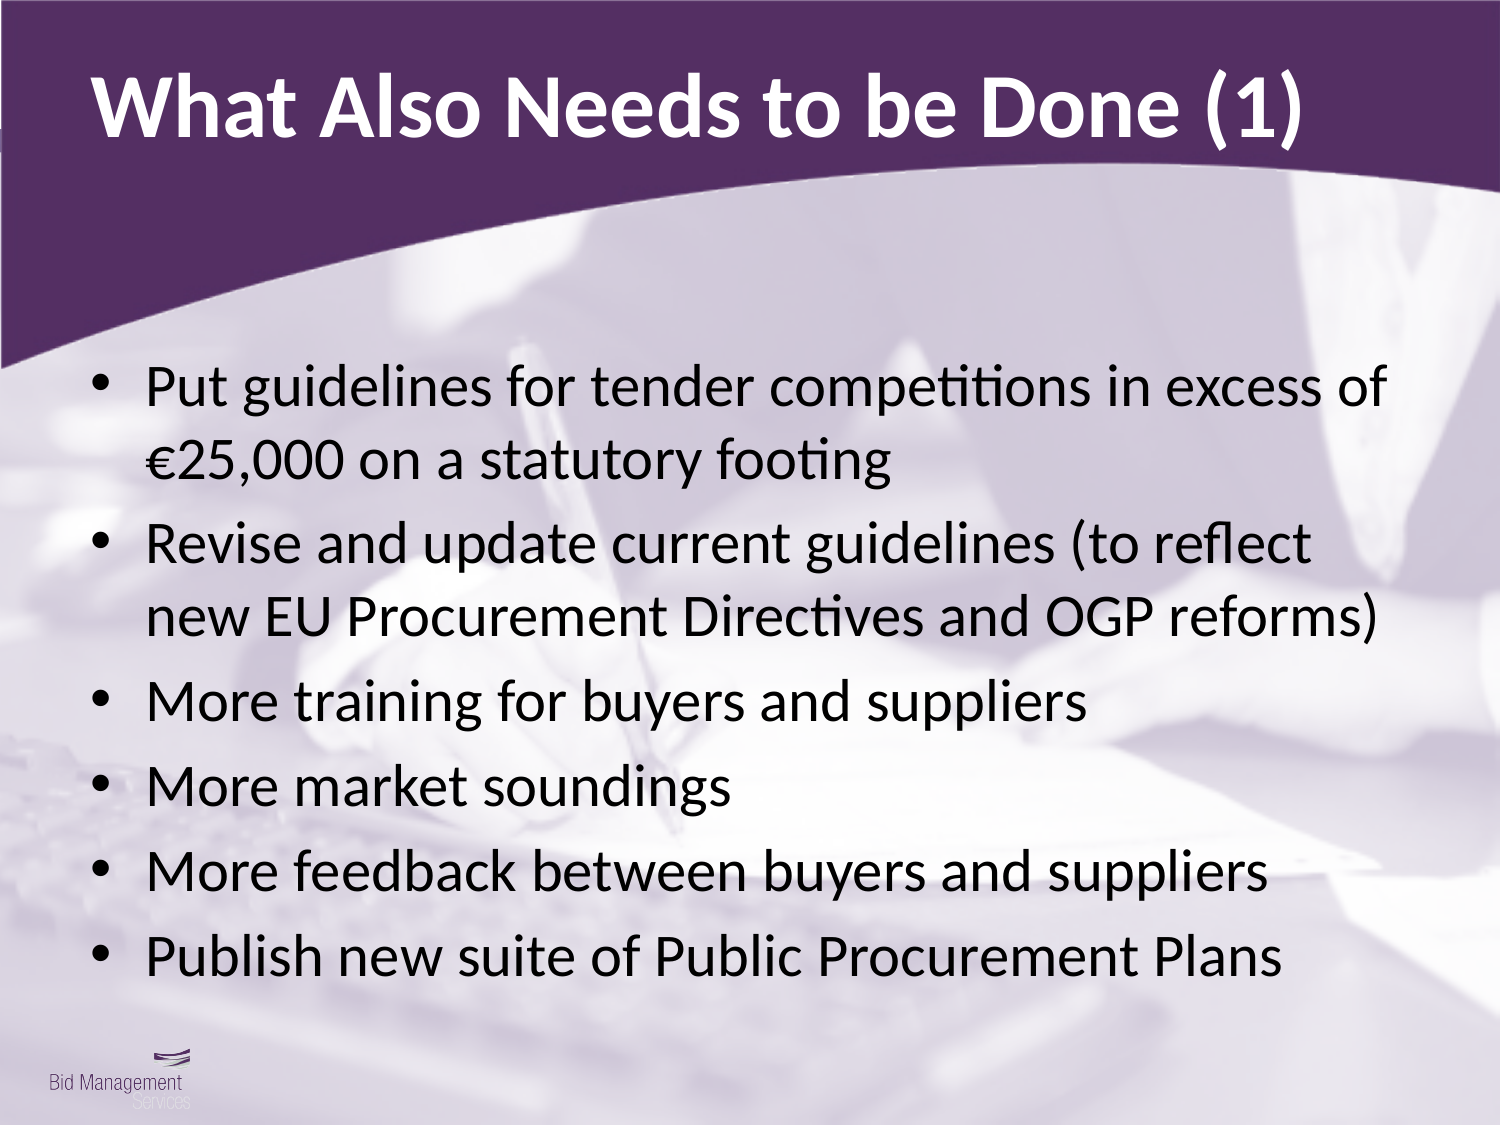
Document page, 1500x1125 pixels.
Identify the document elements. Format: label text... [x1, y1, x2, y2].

picture [25, 1031, 215, 1125]
list Put guidelines for tender competitions in excess of €25,000 on a statutory footing Revise and update current guidelines (to reflect new EU Procurement Directives and OGP reforms) More training for buyers and suppliers More market soundings More feedback between buyers and suppliers Publish new suite of Public Procurement Plans [75, 338, 1425, 1005]
picture [2, 1, 1500, 368]
title What Also Needs to be Done (1) [75, 7, 1425, 195]
